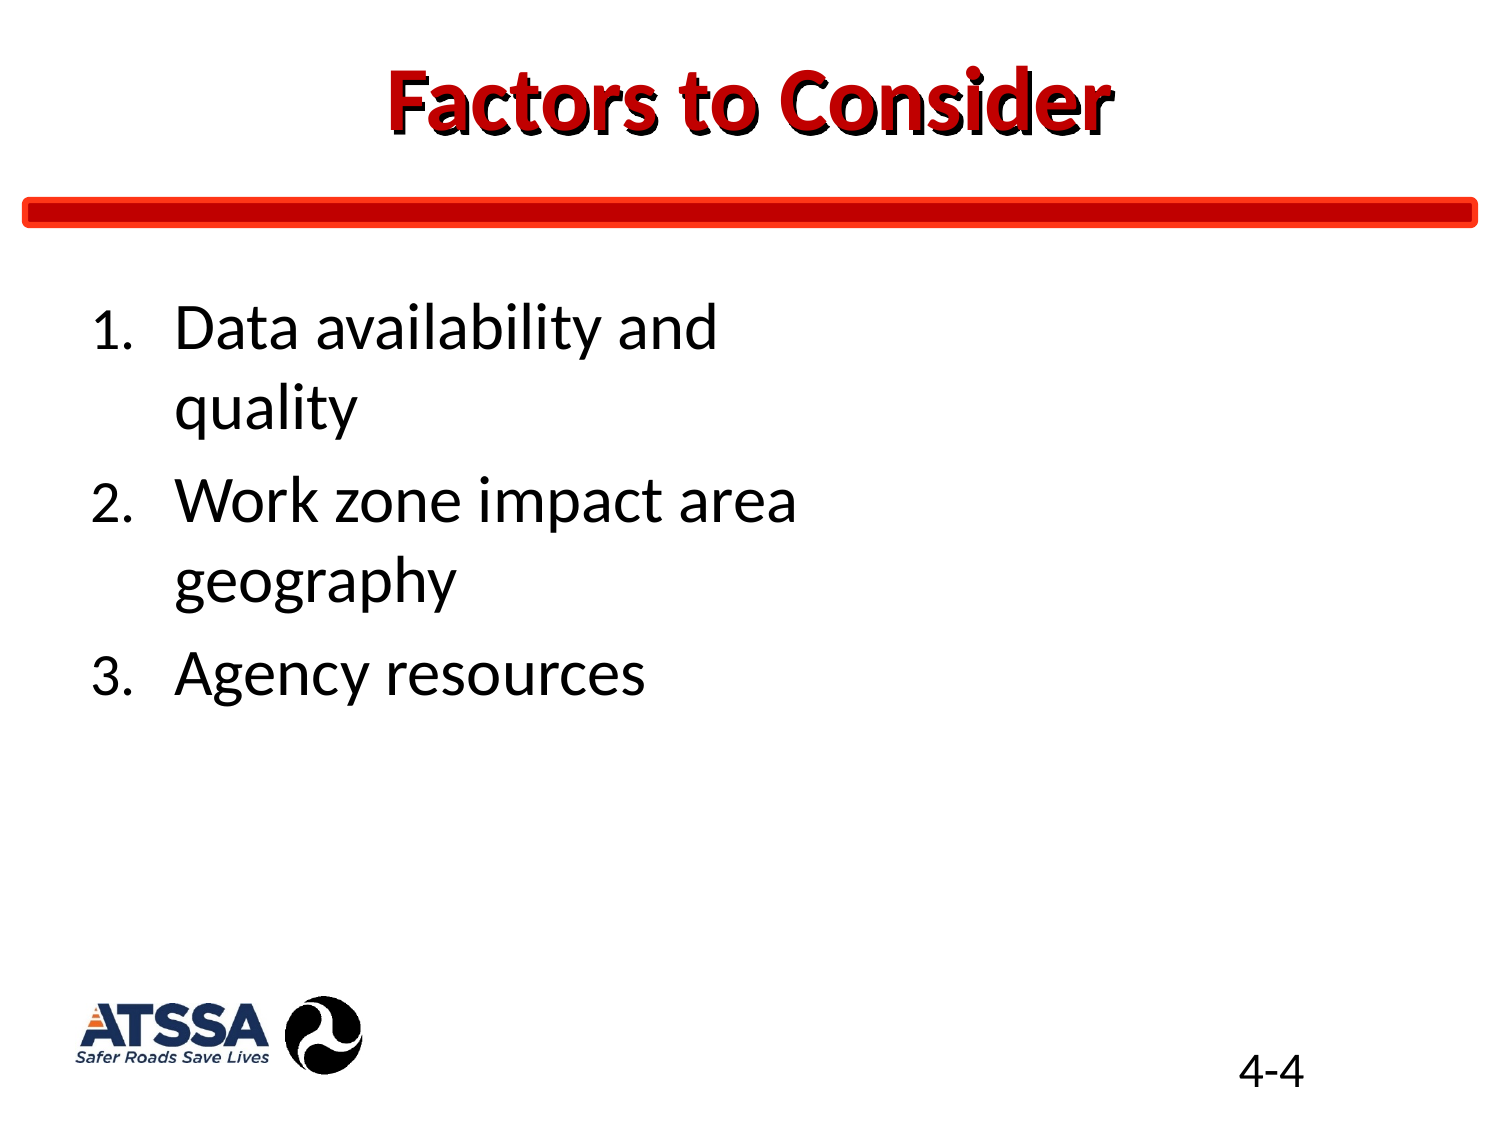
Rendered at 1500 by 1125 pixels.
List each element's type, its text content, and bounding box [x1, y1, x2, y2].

picture [75, 1003, 269, 1063]
title Factors to Consider [0, 0, 1500, 188]
picture [276, 989, 370, 1077]
list Data availability and quality Work zone impact area geography Agency resources [74, 274, 876, 988]
